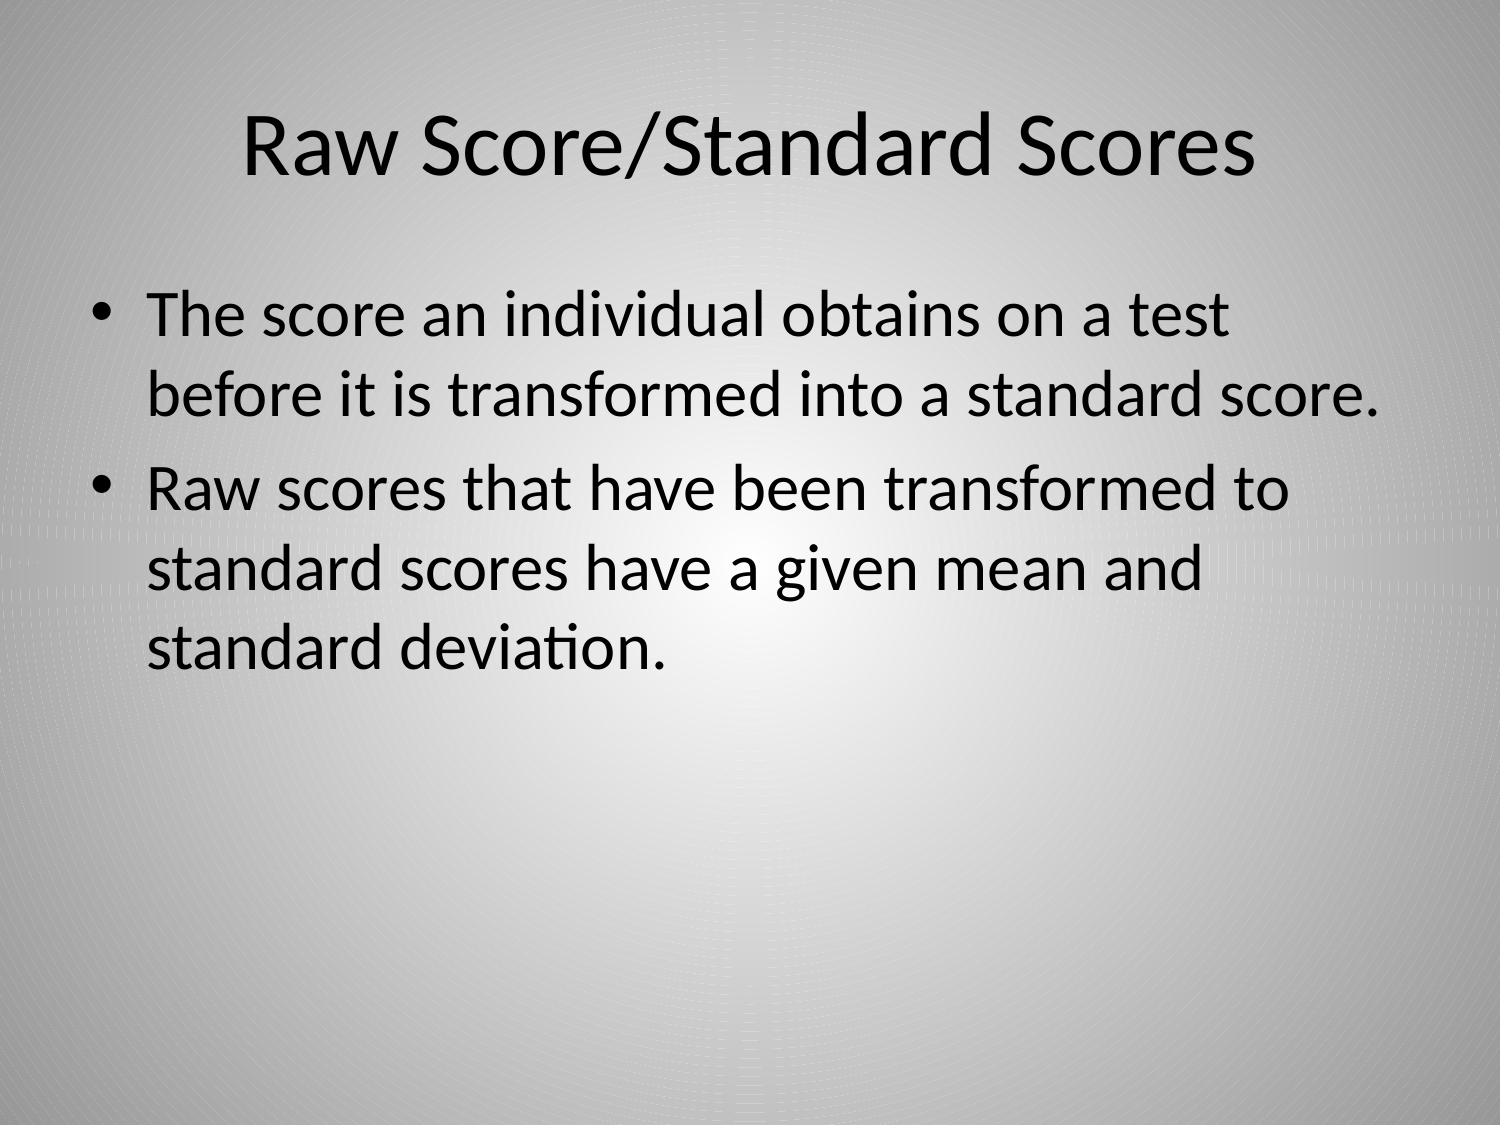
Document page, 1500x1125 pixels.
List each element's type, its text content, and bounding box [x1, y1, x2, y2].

title Raw Score/Standard Scores [75, 45, 1425, 233]
list The score an individual obtains on a test before it is transformed into a standard score. Raw scores that have been transformed to standard scores have a given mean and standard deviation. [75, 262, 1425, 1005]
